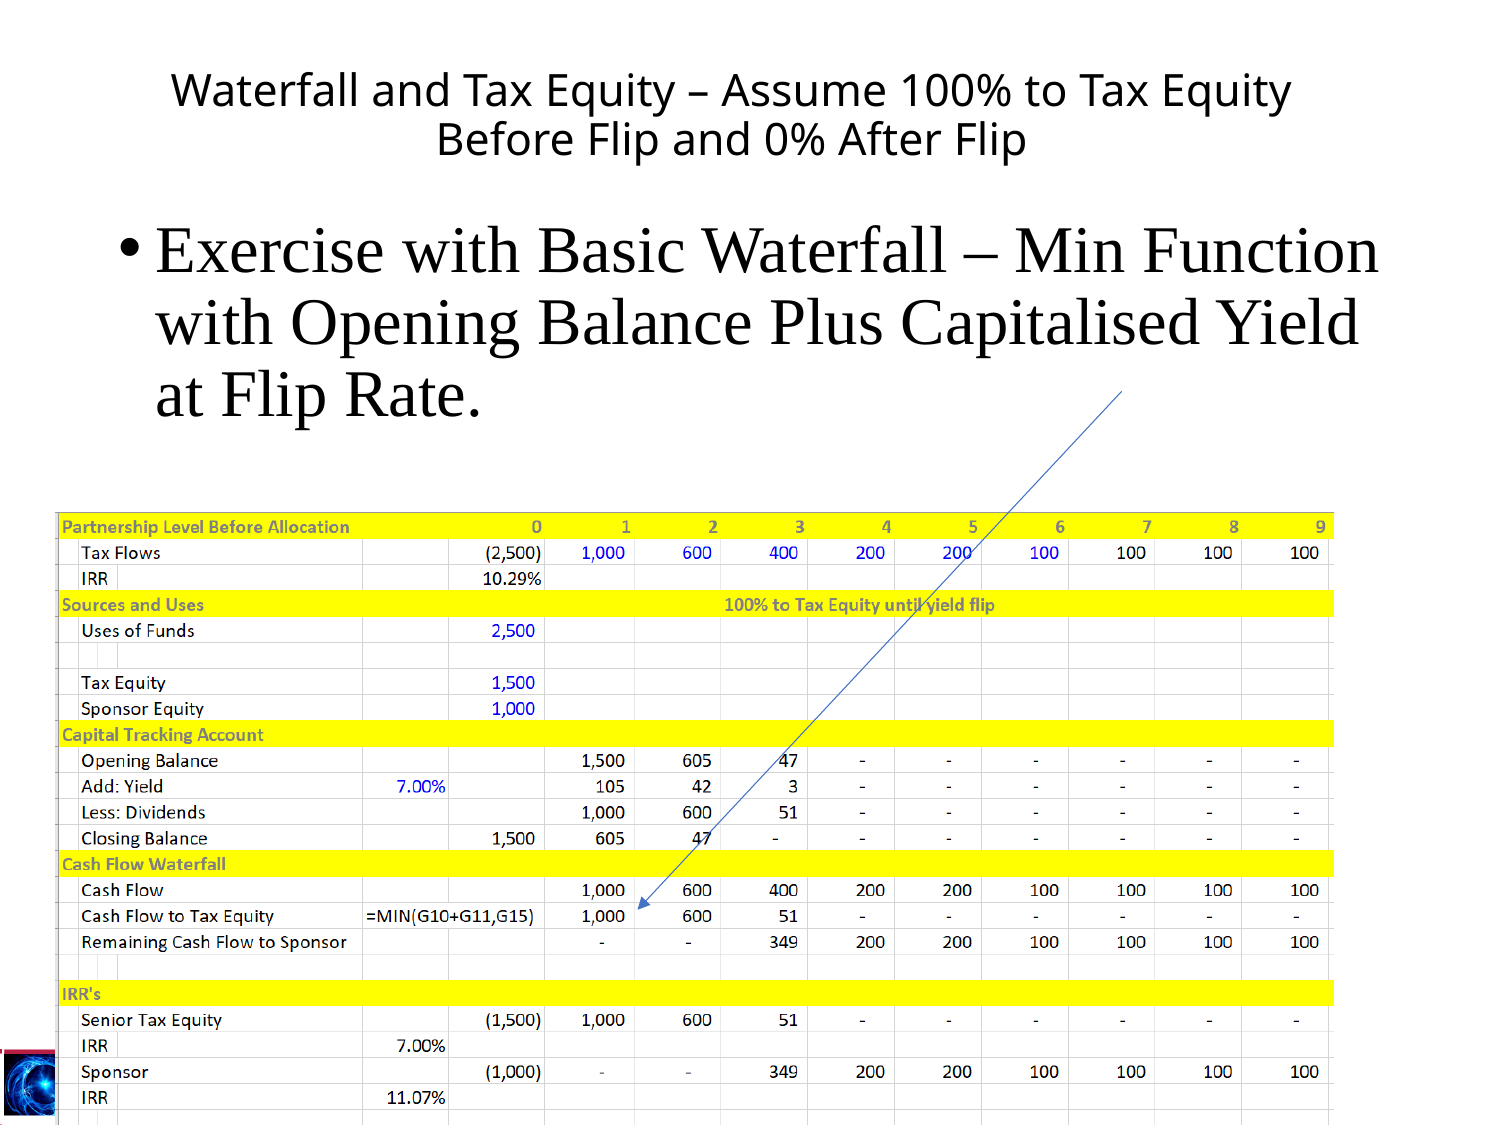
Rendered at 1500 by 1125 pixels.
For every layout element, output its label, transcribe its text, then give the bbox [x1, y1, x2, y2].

list Exercise with Basic Waterfall – Min Function with Opening Balance Plus Capitalised Yield at Flip Rate. [103, 207, 1400, 1014]
title Waterfall and Tax Equity – Assume 100% to Tax Equity Before Flip and 0% After Flip [103, 59, 1361, 174]
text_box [637, 391, 1122, 910]
picture [0, 512, 1334, 1125]
